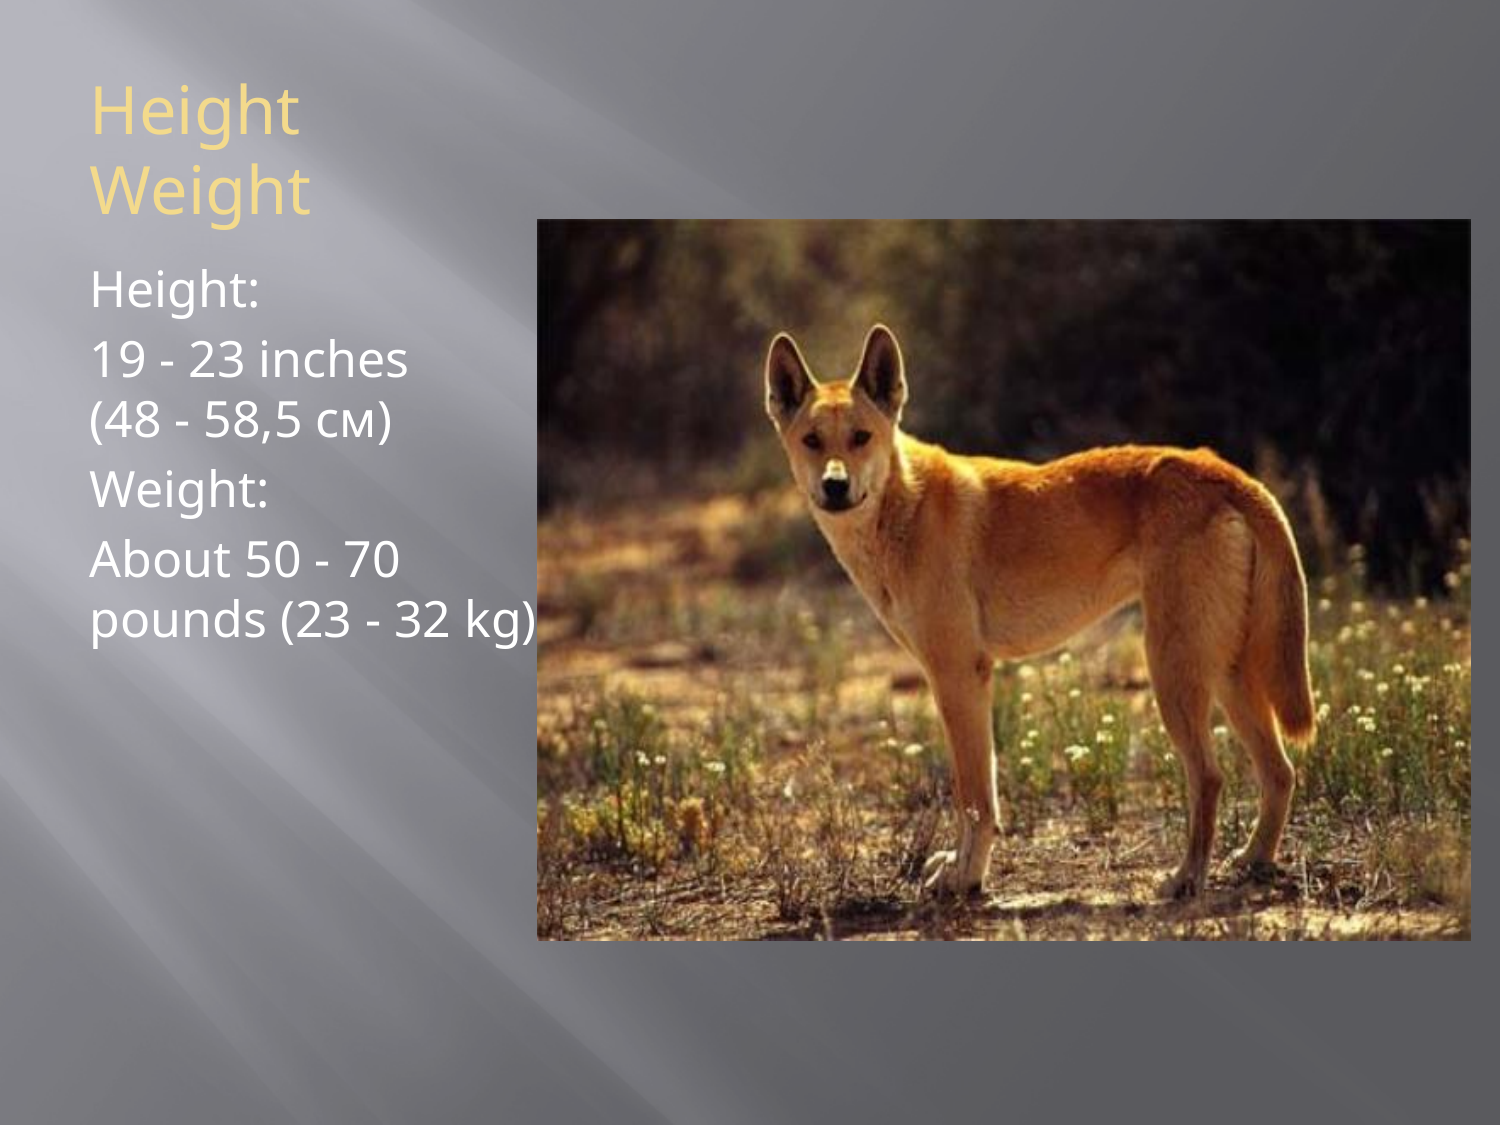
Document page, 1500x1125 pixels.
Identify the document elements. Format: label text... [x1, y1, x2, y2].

picture [537, 219, 1471, 941]
list Height: 19 - 23 inches (48 - 58,5 см) Weight: About 50 - 70 pounds (23 - 32 kg) [75, 249, 569, 1005]
title Height Weight [75, 44, 569, 236]
